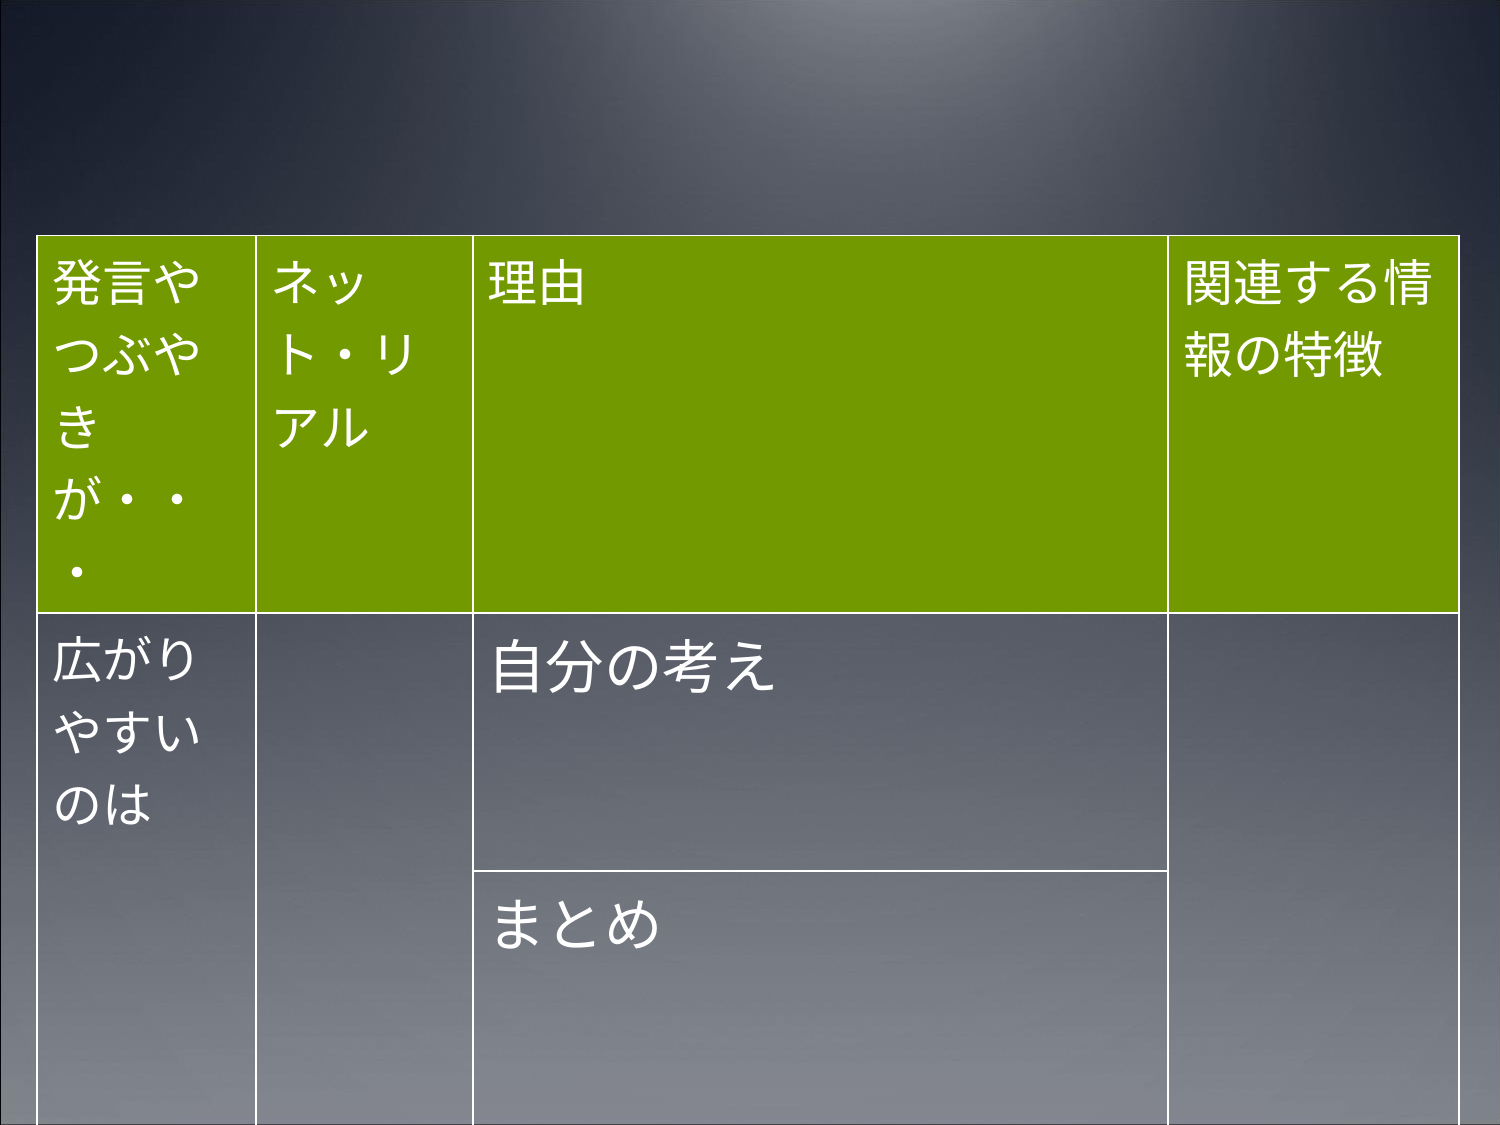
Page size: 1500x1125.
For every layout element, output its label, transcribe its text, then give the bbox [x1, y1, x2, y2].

table_header ネット・リアル [257, 236, 472, 612]
table_header 発言やつぶやきが・・・ [38, 236, 255, 612]
picture [0, 0, 1500, 1125]
table_cell 自分の考え [474, 614, 1167, 870]
table_header 関連する情報の特徴 [1169, 236, 1458, 612]
table_cell [1169, 614, 1458, 1125]
table_header 理由 [474, 236, 1167, 612]
table_cell 広がりやすいのは [38, 614, 255, 1125]
table_cell まとめ [474, 872, 1167, 1125]
table_cell [257, 614, 472, 1125]
